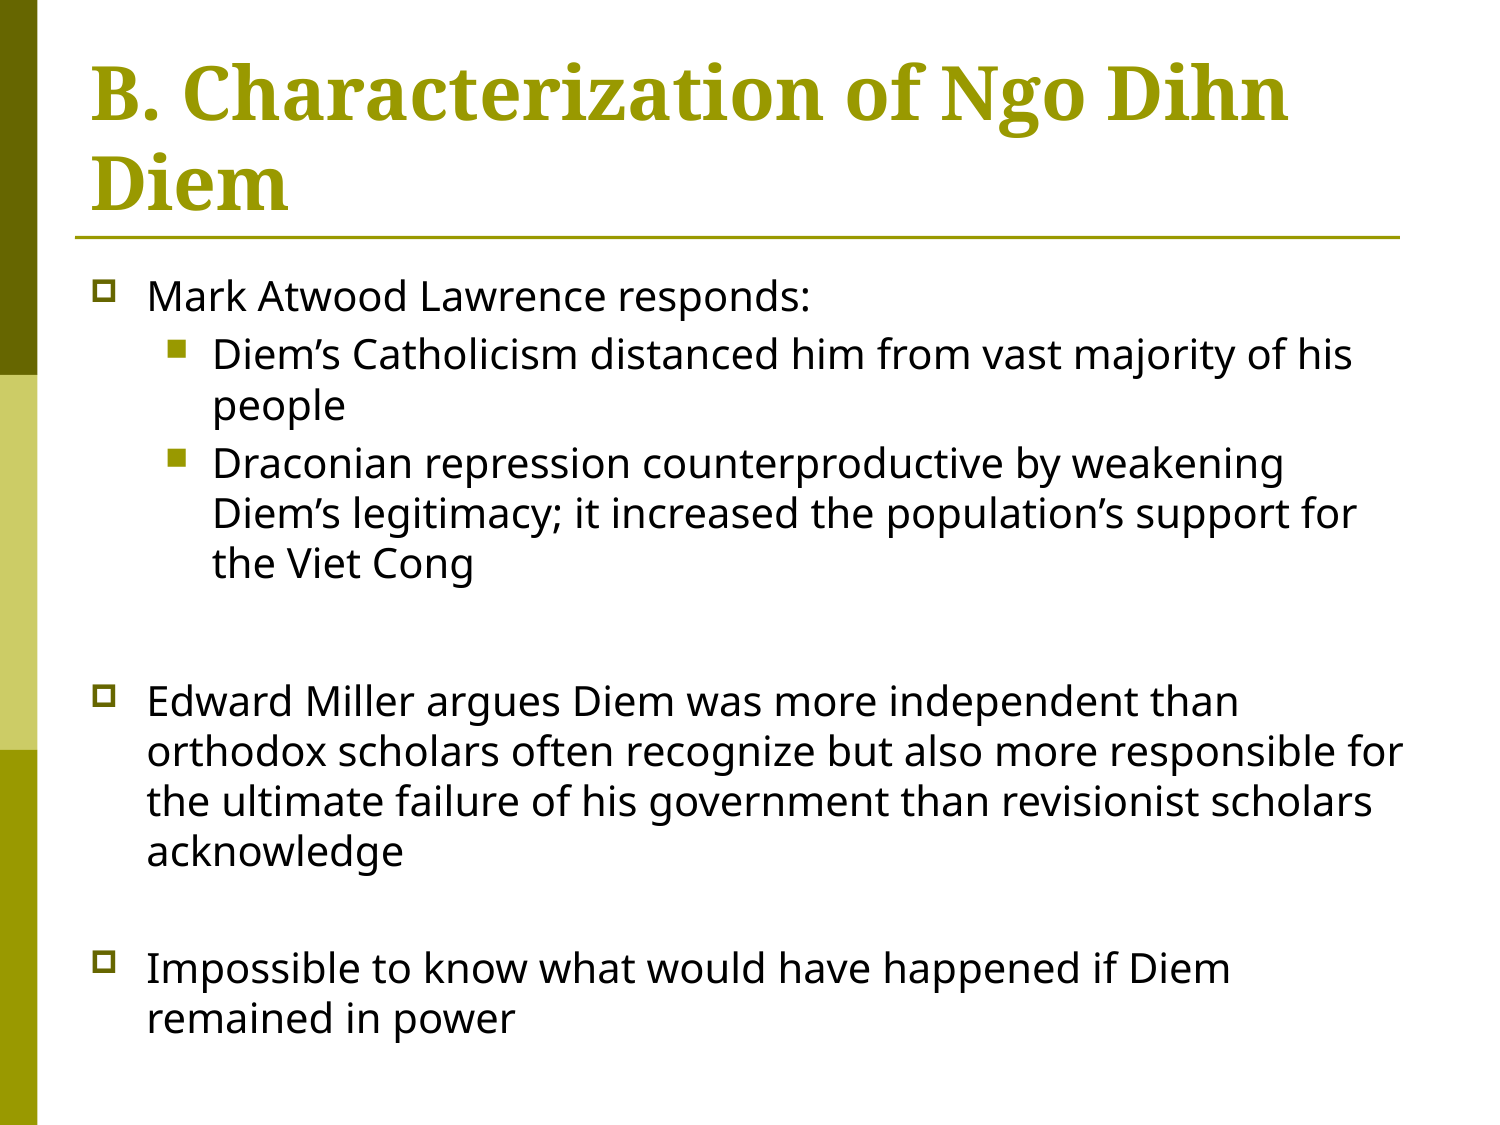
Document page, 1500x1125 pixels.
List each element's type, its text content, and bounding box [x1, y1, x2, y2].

title B. Characterization of Ngo Dihn Diem [74, 45, 1426, 233]
list Mark Atwood Lawrence responds: Diem’s Catholicism distanced him from vast majority of his people Draconian repression counterproductive by weakening Diem’s legitimacy; it increased the population’s support for the Viet Cong Edward Miller argues Diem was more independent than orthodox scholars often recognize but also more responsible for the ultimate failure of his government than revisionist scholars acknowledge Impossible to know what would have happened if Diem remained in power [74, 262, 1426, 1125]
